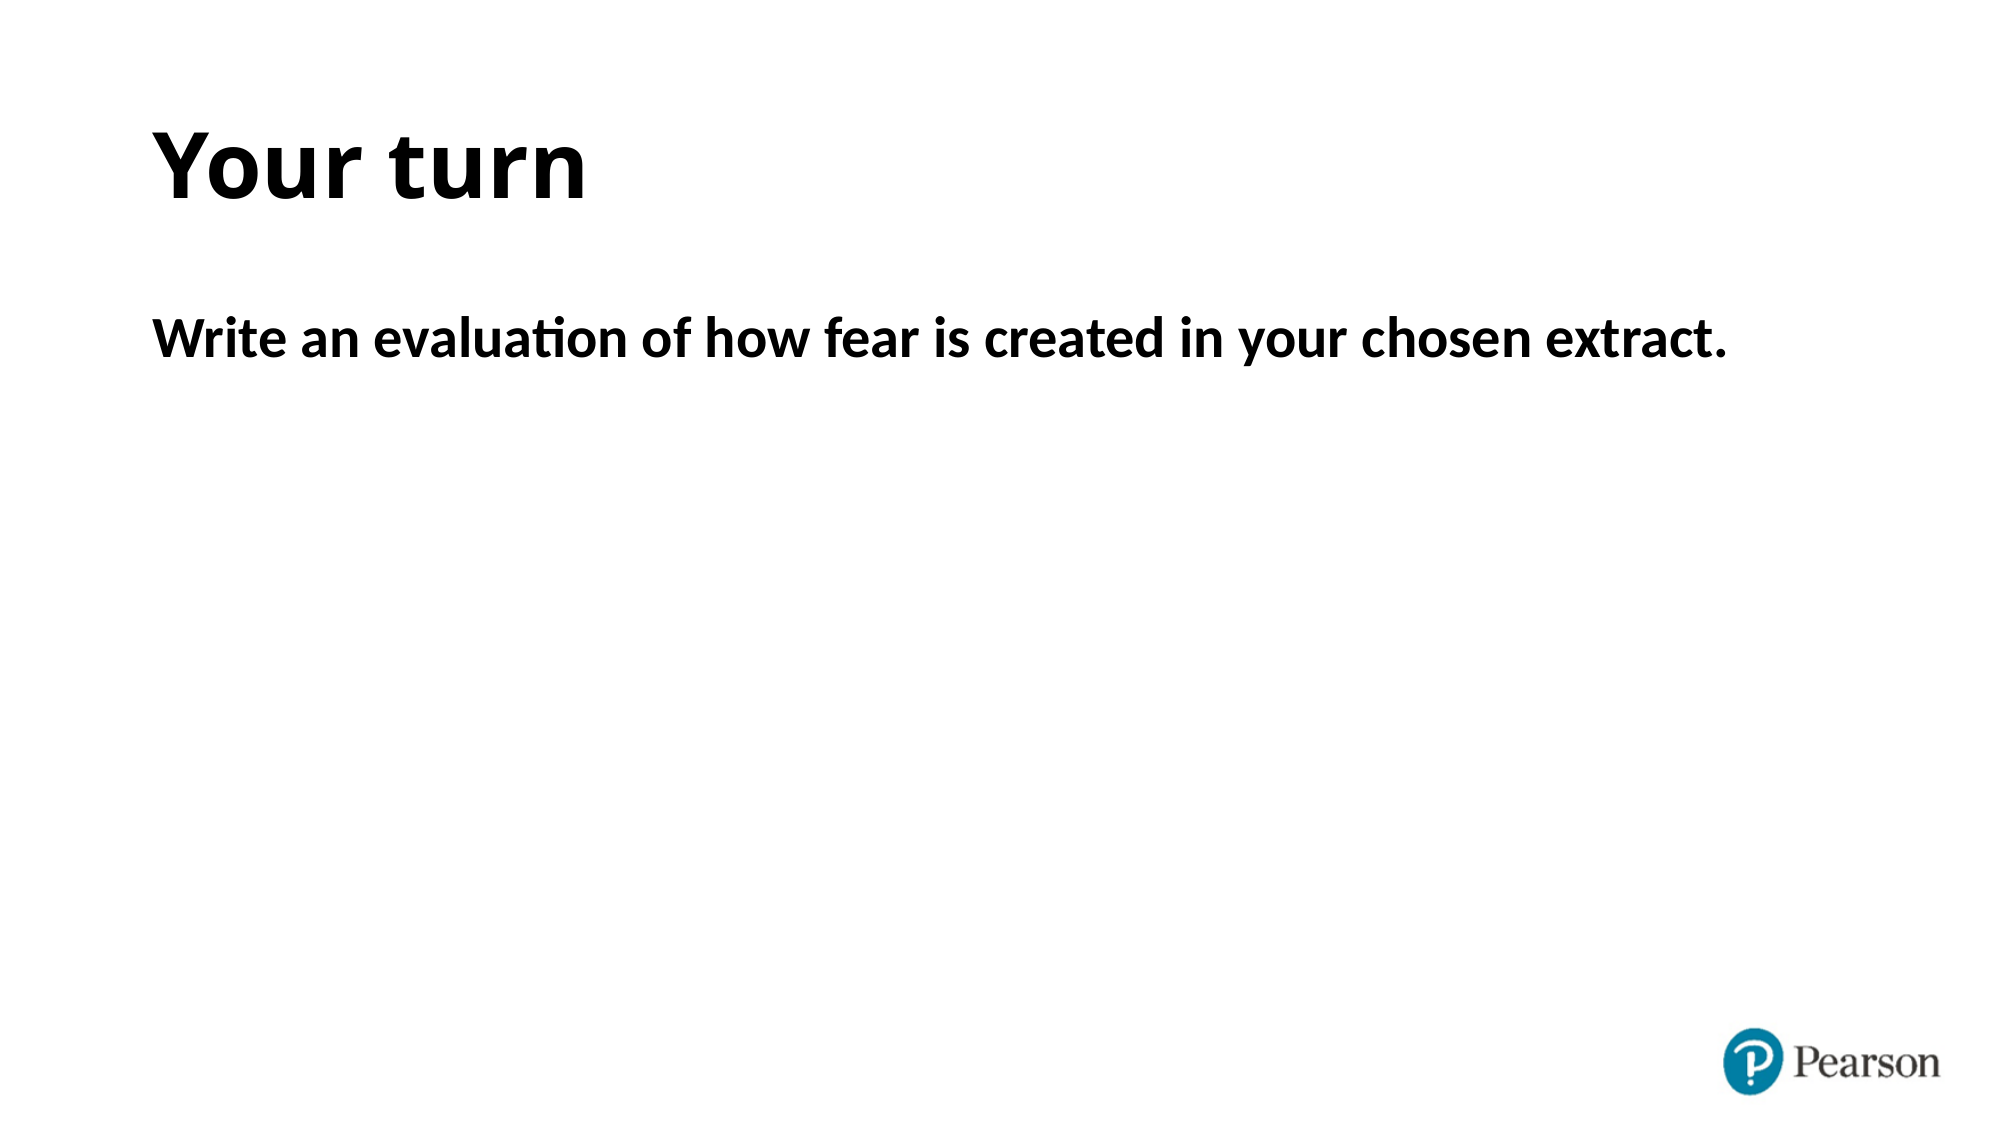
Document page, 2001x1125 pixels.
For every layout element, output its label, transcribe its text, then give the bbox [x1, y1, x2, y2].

list Write an evaluation of how fear is created in your chosen extract. [137, 299, 1863, 1014]
title Your turn [137, 59, 1863, 278]
picture [1713, 1013, 1951, 1106]
